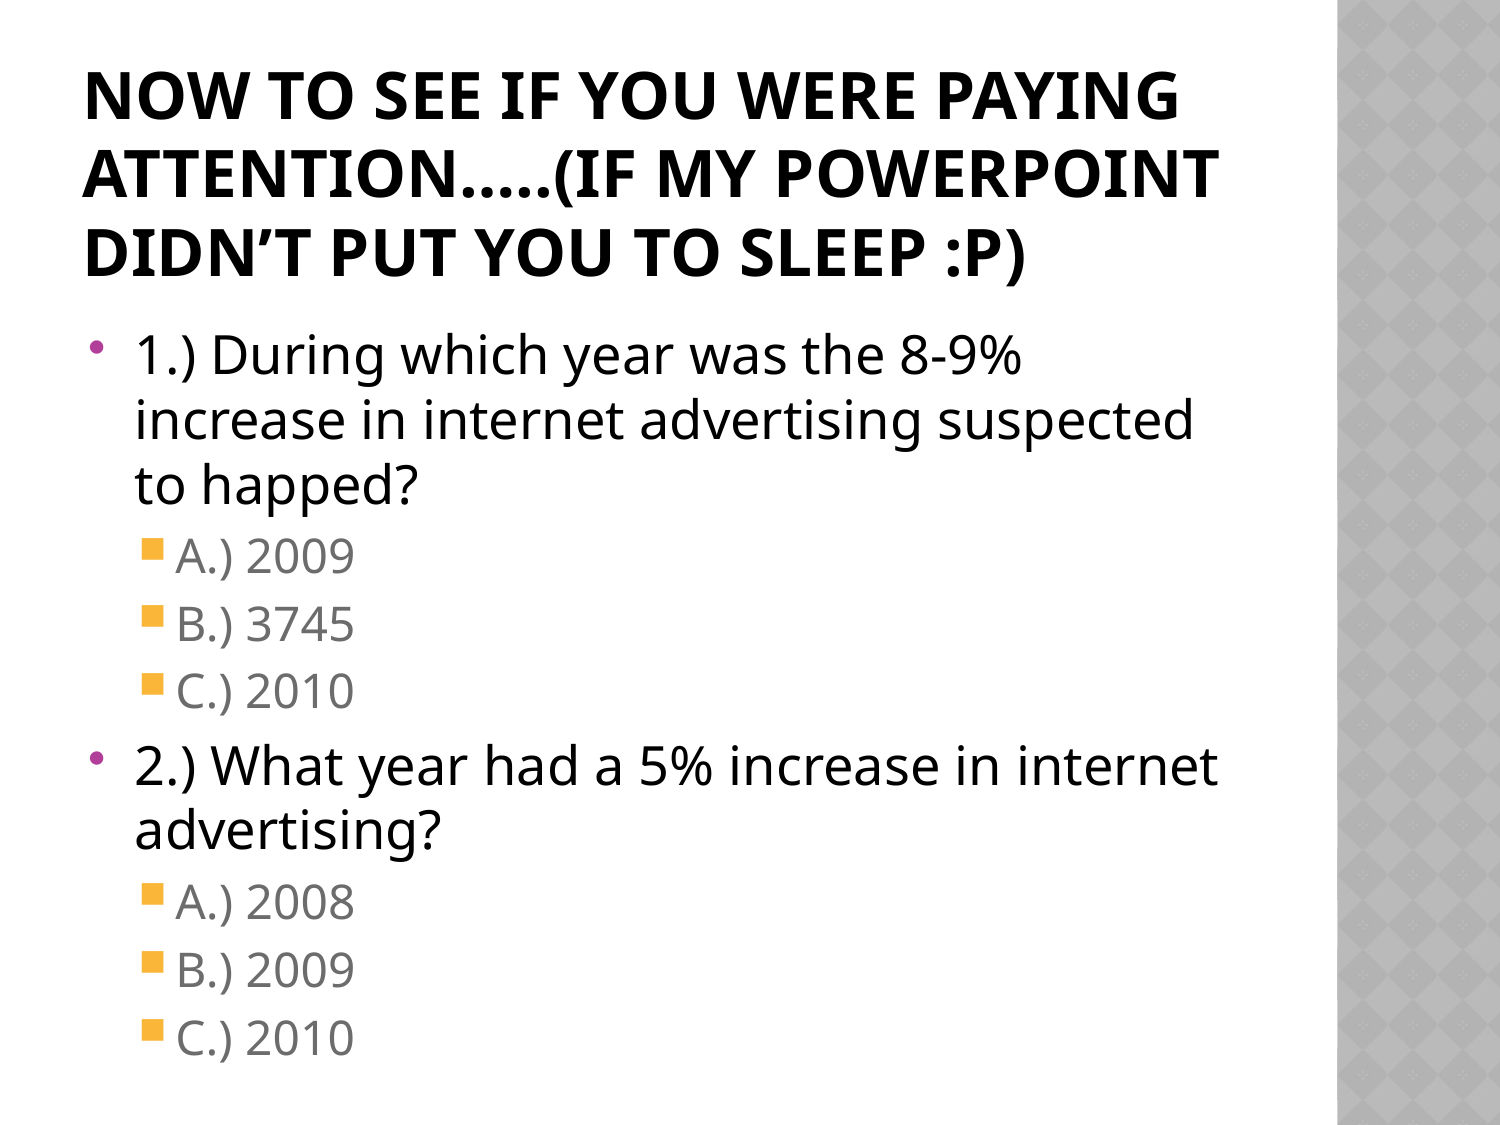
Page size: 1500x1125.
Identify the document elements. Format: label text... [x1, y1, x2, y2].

title Now to see If you were paying attention…..(if my Powerpoint didn’t Put you to sleep :P) [75, 50, 1275, 290]
list 1.) During which year was the 8-9% increase in internet advertising suspected to happed? A.) 2009 B.) 3745 C.) 2010 2.) What year had a 5% increase in internet advertising? A.) 2008 B.) 2009 C.) 2010 [74, 312, 1263, 1108]
